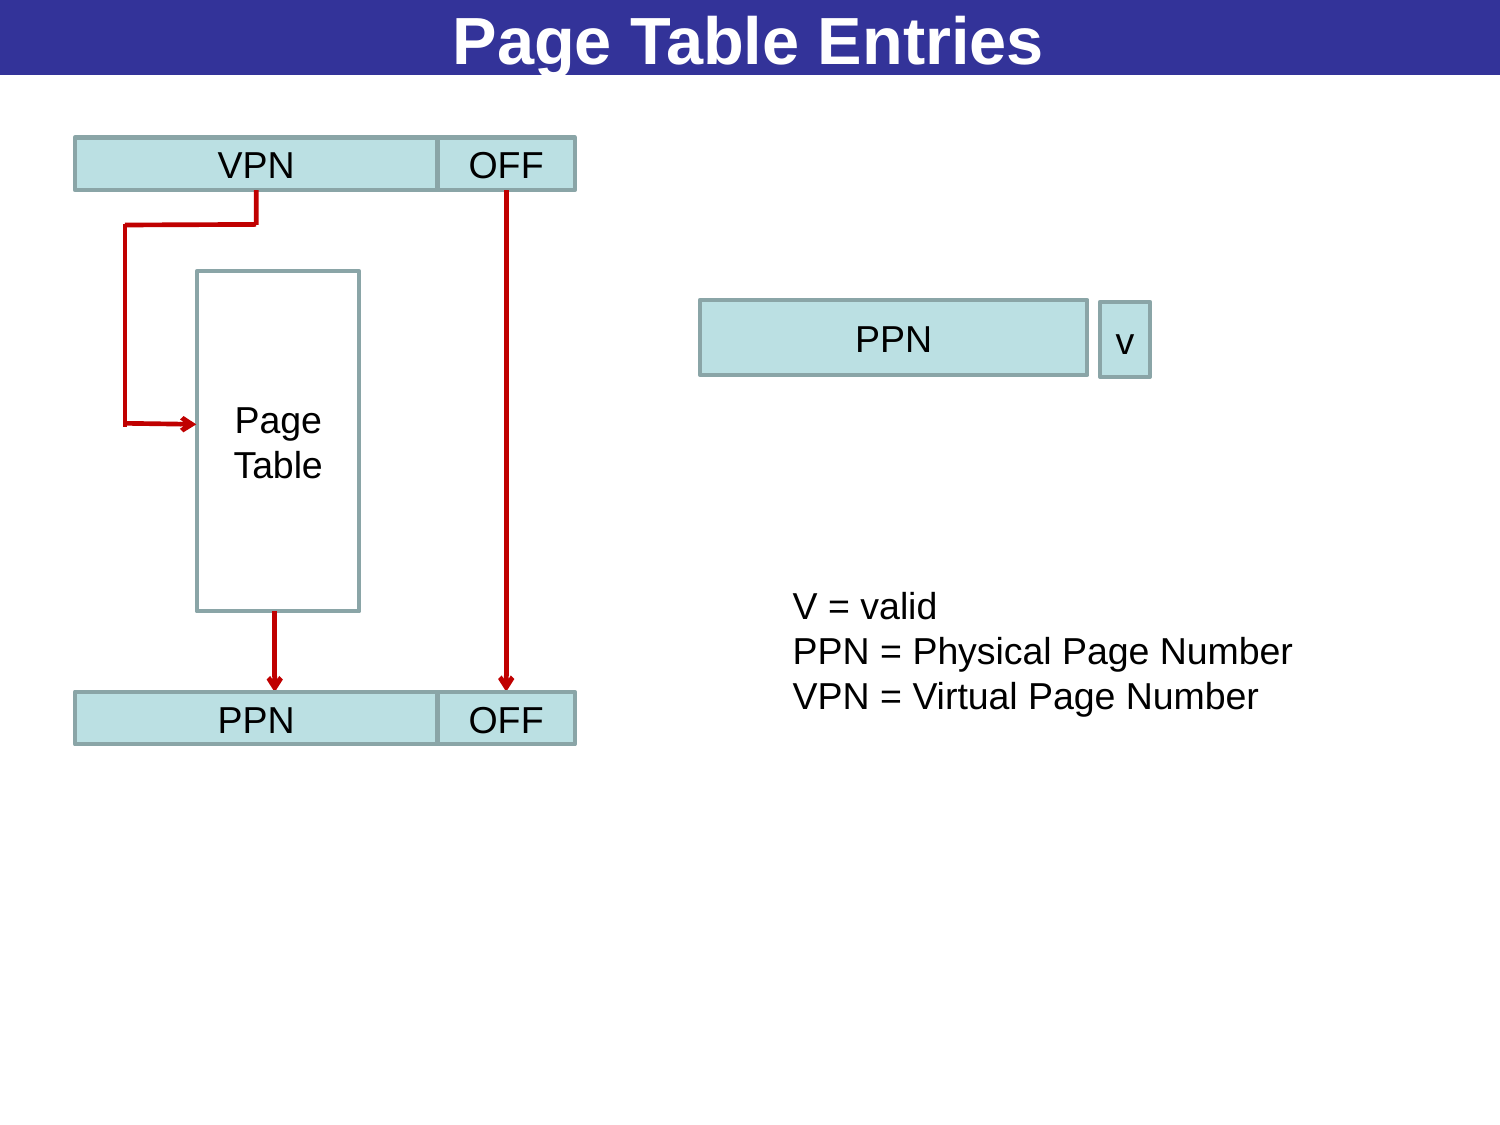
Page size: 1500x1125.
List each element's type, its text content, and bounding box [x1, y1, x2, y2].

text_box v [1098, 300, 1152, 379]
text_box OFF [435, 135, 577, 192]
text_box PPN [73, 690, 435, 746]
text_box OFF [435, 690, 577, 746]
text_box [124, 189, 257, 427]
text_box V = valid PPN = Physical Page Number VPN = Virtual Page Number [777, 574, 1309, 725]
text_box PPN [698, 298, 1089, 377]
text_box Page Table [195, 269, 361, 613]
title Page Table Entries [0, 0, 1500, 75]
text_box VPN [73, 135, 435, 192]
